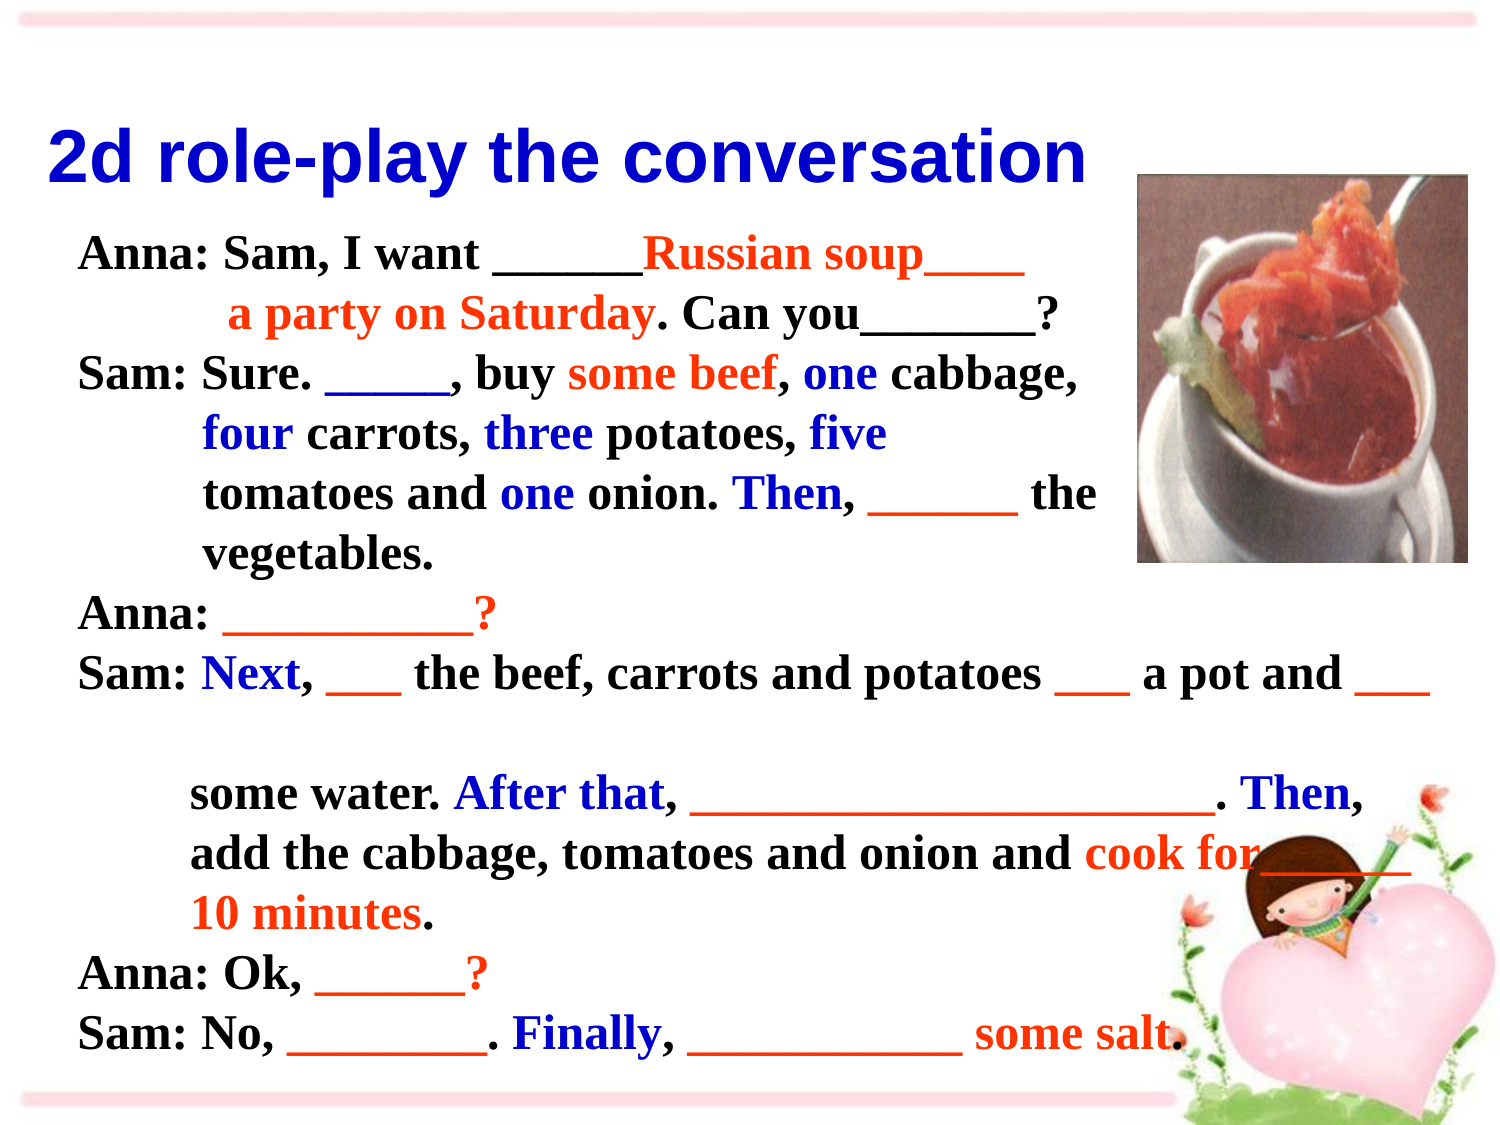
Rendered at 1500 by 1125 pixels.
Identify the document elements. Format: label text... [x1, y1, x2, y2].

text_box Anna: Sam, I want ______Russian soup____ a party on Saturday. Can you_______? Sam: Sure. _____, buy some beef, one cabbage, four carrots, three potatoes, five tomatoes and one onion. Then, ______ the vegetables. Anna: __________? Sam: Next, ___ the beef, carrots and potatoes ___ a pot and ___ some water. After that, _____________________. Then, add the cabbage, tomatoes and onion and cook for______ 10 minutes. Anna: Ok, ______? Sam: No, ________. Finally, ___________ some salt. [62, 212, 1463, 1125]
picture [0, 0, 1500, 1125]
text_box 2d role-play the conversation [0, 99, 1250, 205]
